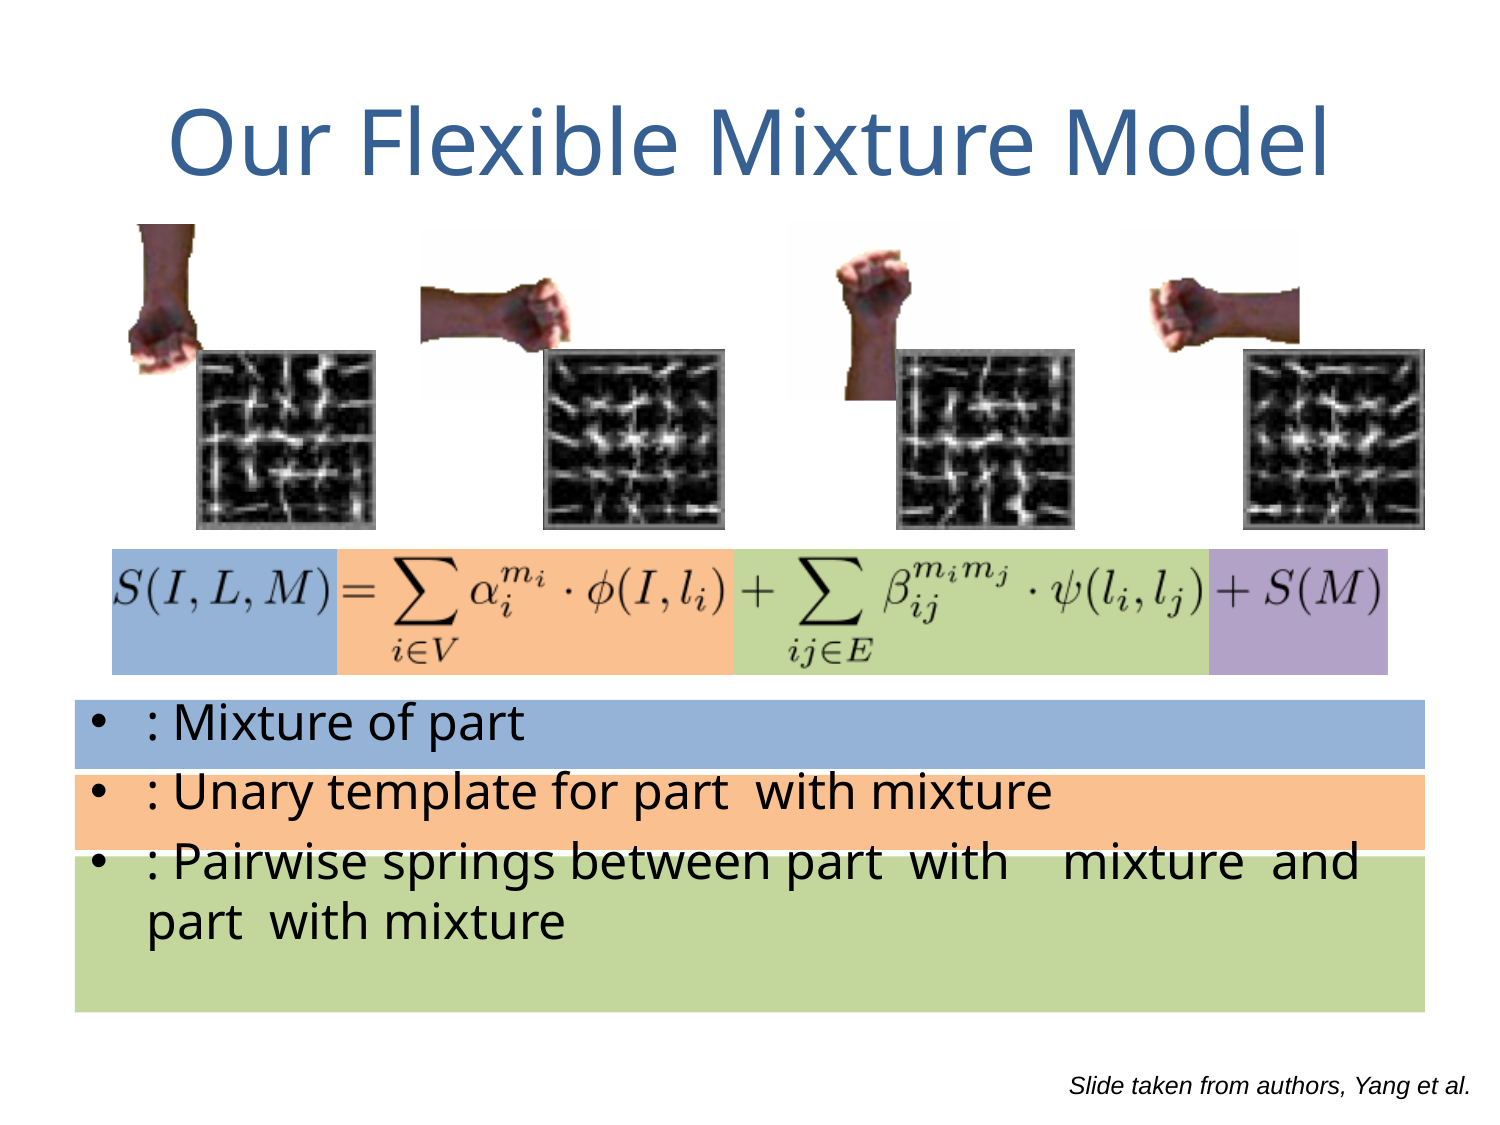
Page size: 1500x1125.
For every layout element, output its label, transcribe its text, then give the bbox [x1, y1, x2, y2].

title Our Flexible Mixture Model [75, 45, 1425, 225]
picture [112, 549, 1388, 676]
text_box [80, 220, 1426, 531]
text_box Slide taken from authors, Yang et al. [687, 1062, 1488, 1108]
text_box [73, 698, 1427, 771]
text_box [73, 773, 1427, 852]
text_box [73, 854, 1427, 1014]
